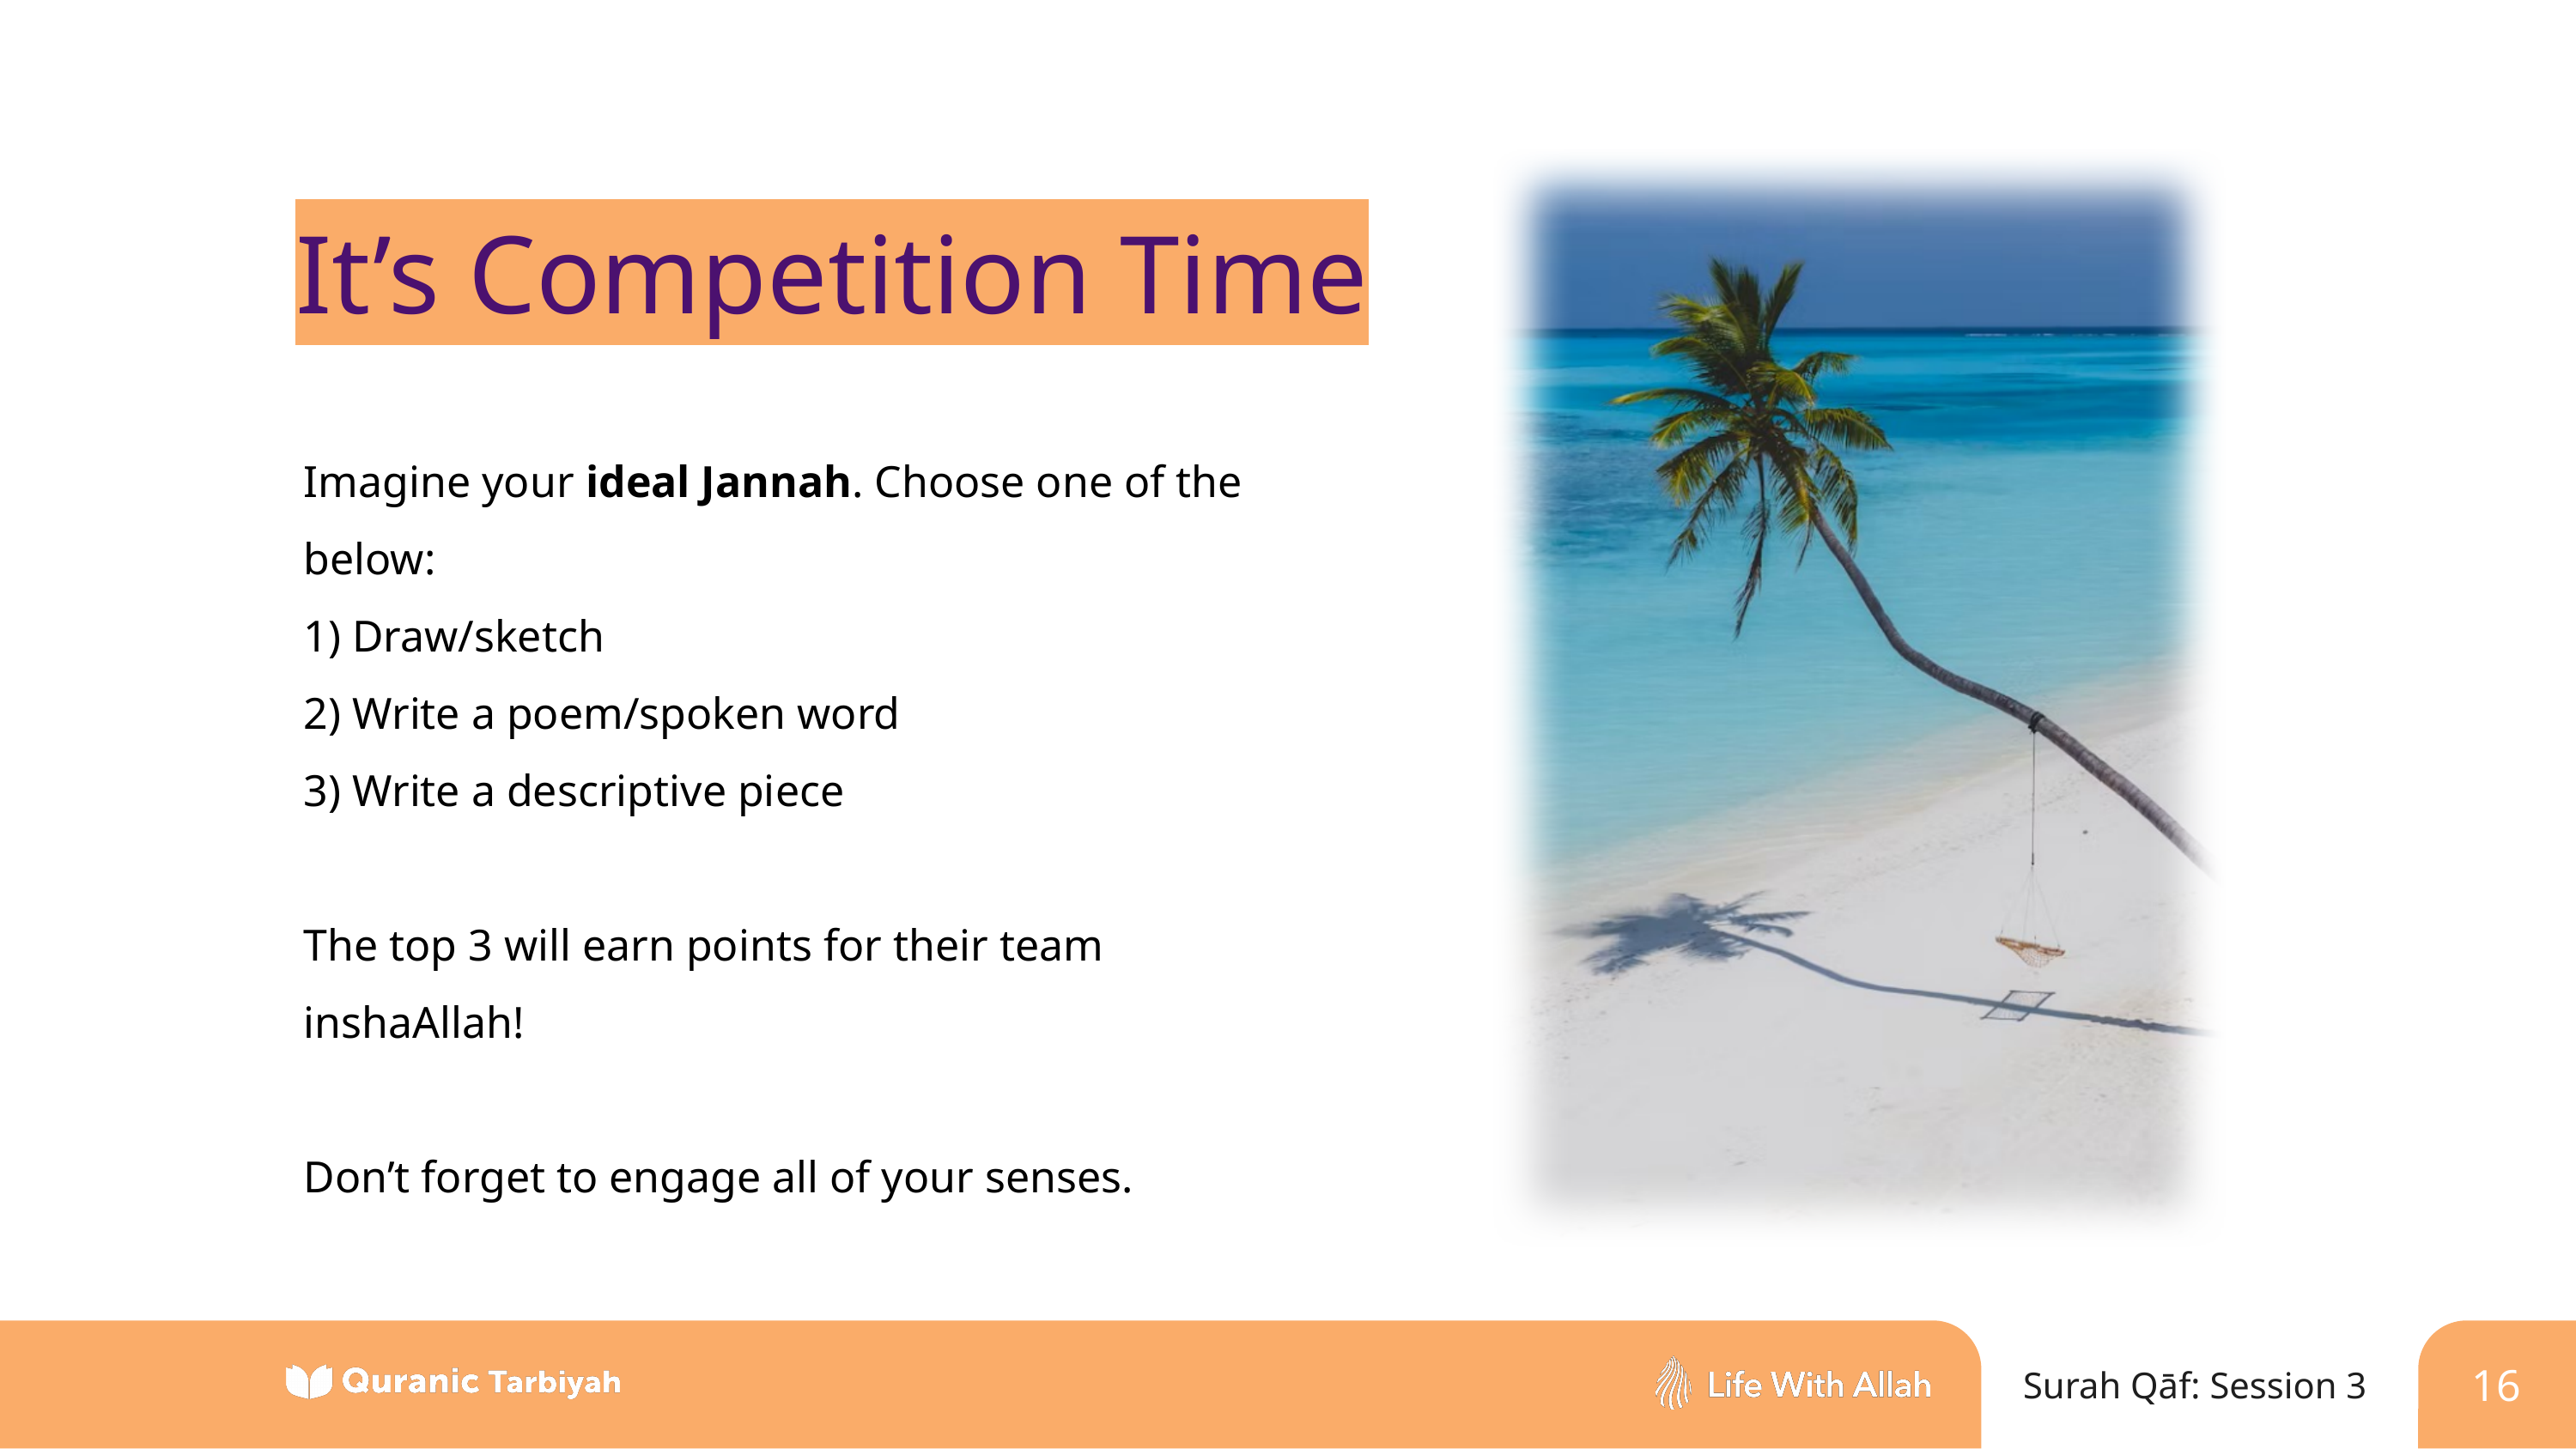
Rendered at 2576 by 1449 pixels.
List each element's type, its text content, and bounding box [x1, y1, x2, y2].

picture [1492, 146, 2227, 1249]
picture [286, 1364, 620, 1399]
text_box It’s Competition Time [283, 199, 1415, 342]
text_box Imagine your ideal Jannah. Choose one of the below: 1) Draw/sketch 2) Write a poem/spoken word 3) Write a descriptive piece The top 3 will earn points for their team inshaAllah! Don’t forget to engage all of your senses. [291, 422, 1321, 1209]
picture [1656, 1355, 1930, 1410]
